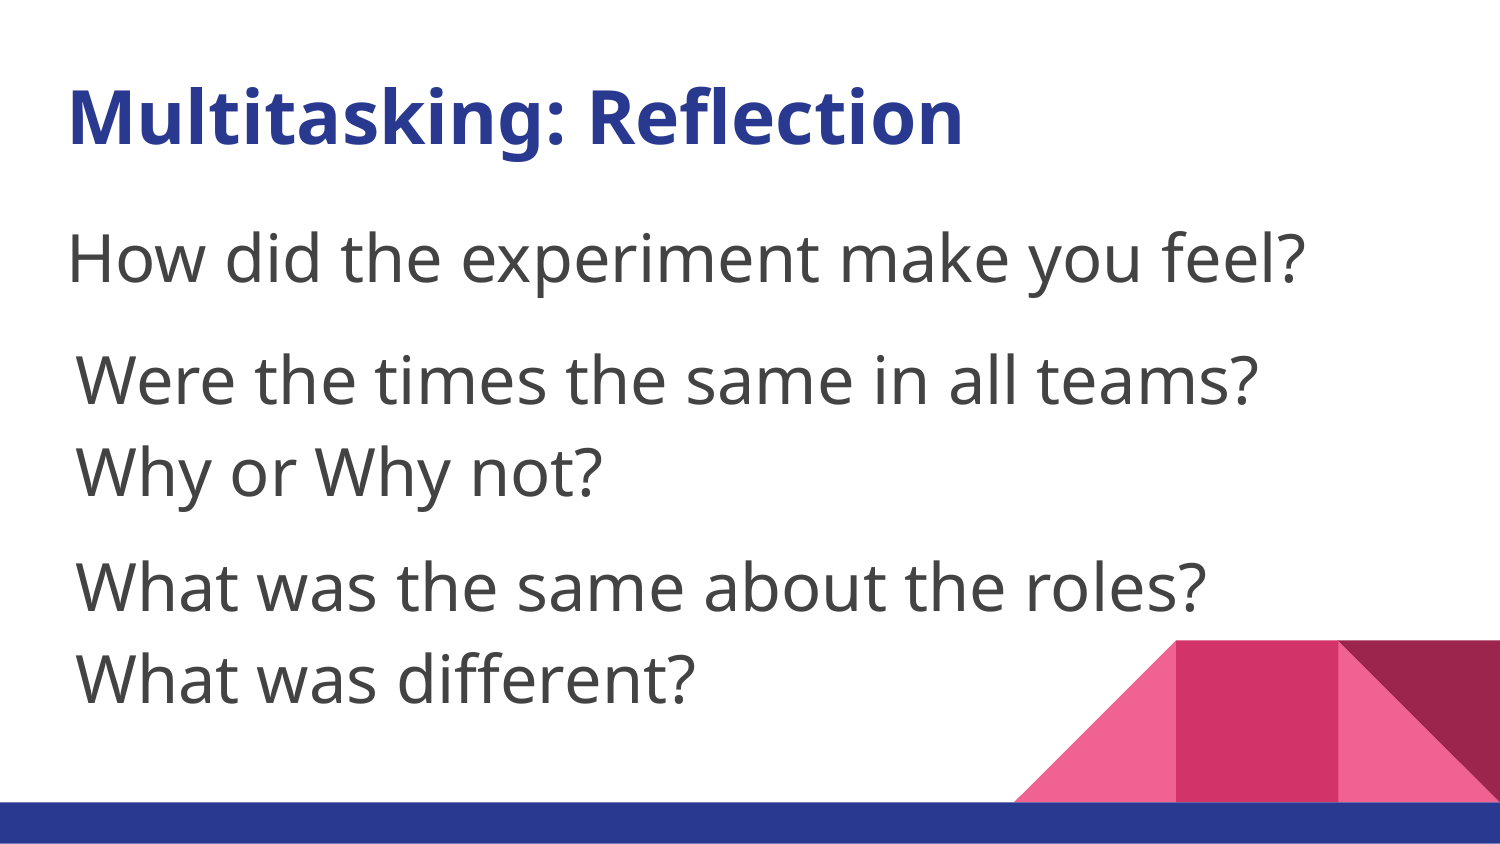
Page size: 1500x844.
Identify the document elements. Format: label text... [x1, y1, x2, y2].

title Multitasking: Reflection [51, 54, 1449, 155]
text_box What was the same about the roles? What was different? [60, 546, 1308, 703]
list How did the experiment make you feel? [51, 189, 1449, 275]
text_box Were the times the same in all teams? Why or Why not? [60, 340, 1338, 496]
